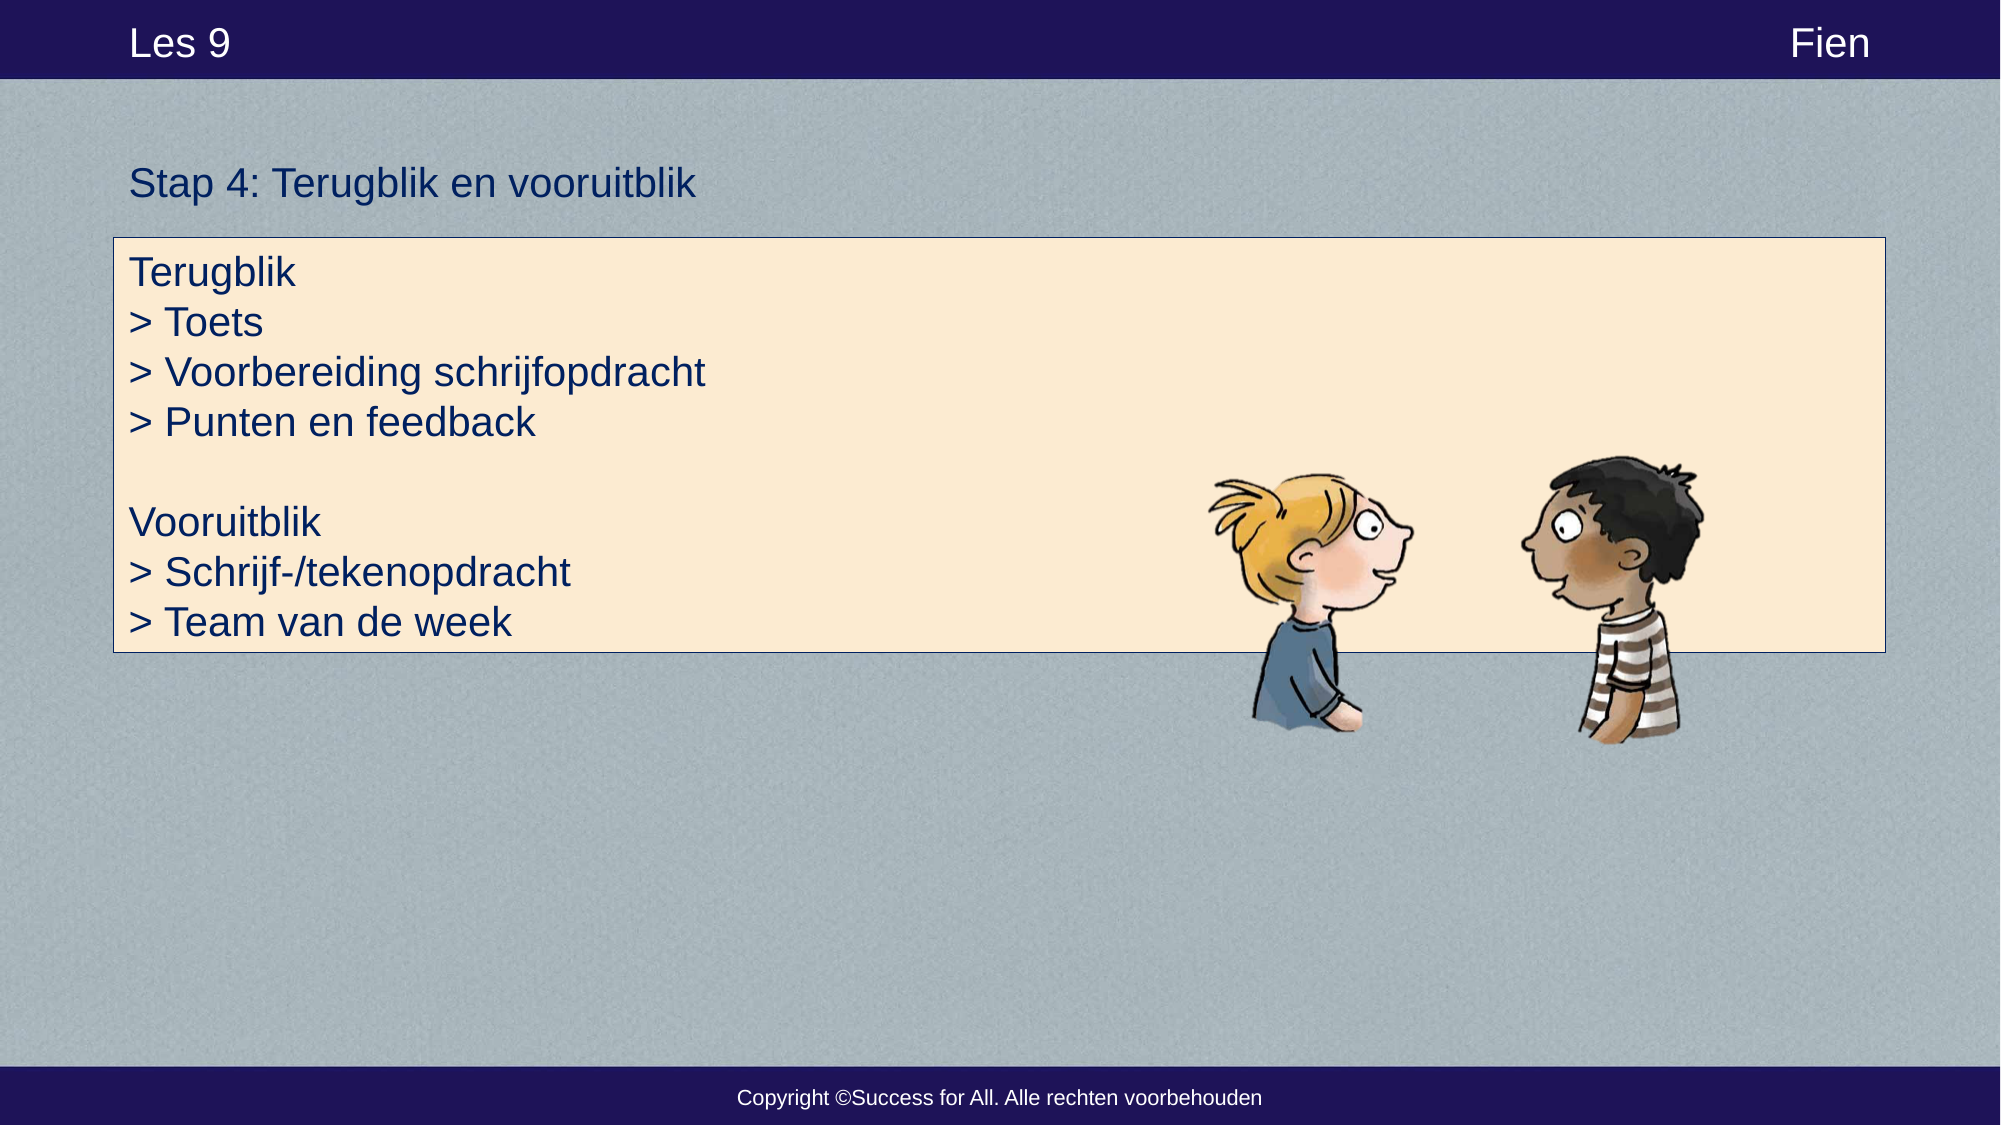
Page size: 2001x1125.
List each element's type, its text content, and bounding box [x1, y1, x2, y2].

text_box Stap 4: Terugblik en vooruitblik [113, 148, 1635, 214]
text_box Fien [999, 8, 1886, 73]
text_box Copyright ©Success for All. Alle rechten voorbehouden [0, 1076, 2000, 1125]
text_box Les 9 [114, 8, 354, 73]
text_box Terugblik > Toets > Voorbereiding schrijfopdracht > Punten en feedback Vooruitblik > Schrijf-/tekenopdracht > Team van de week [113, 237, 1886, 653]
picture [0, 0, 2001, 1125]
